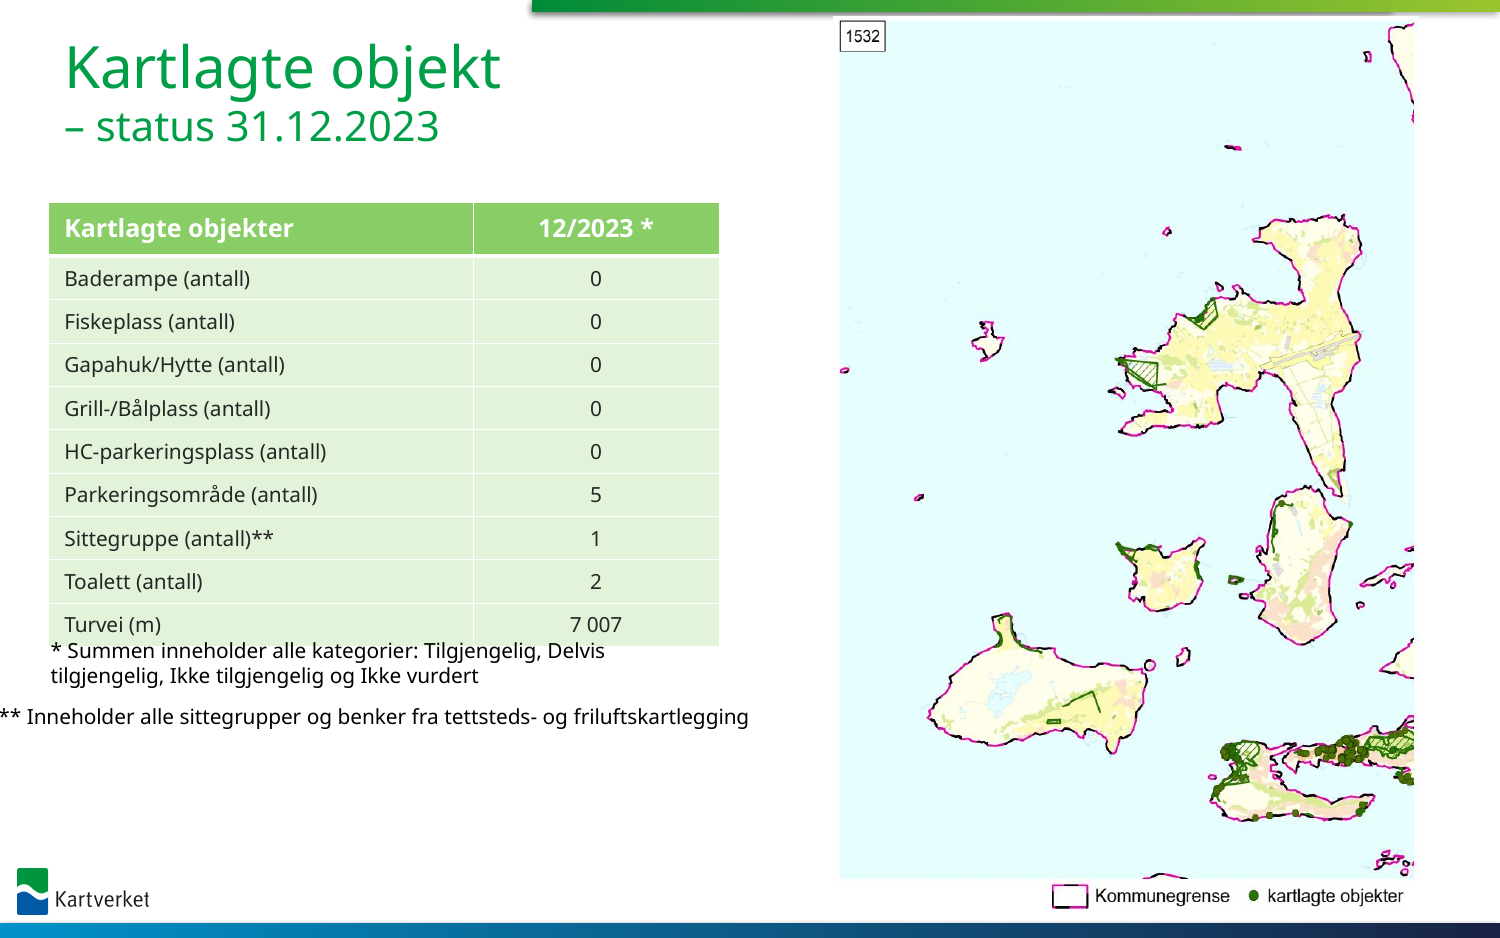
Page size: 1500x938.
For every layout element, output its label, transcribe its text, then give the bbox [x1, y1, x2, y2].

text_box * Summen inneholder alle kategorier: Tilgjengelig, Delvis tilgjengelig, Ikke tilgjengelig og Ikke vurdert [35, 630, 721, 696]
picture [833, 16, 1419, 913]
table_cell Grill-/Bålplass (antall) [49, 387, 473, 429]
table_header Kartlagte objekter [49, 203, 473, 254]
table_cell Sittegruppe (antall)** [49, 517, 473, 559]
table_cell 0 [474, 387, 719, 429]
table_cell 0 [474, 430, 719, 473]
table_cell 0 [474, 300, 719, 343]
table_cell HC-parkeringsplass (antall) [49, 430, 473, 473]
table_cell 0 [474, 344, 719, 386]
table_cell 1 [474, 517, 719, 559]
table_cell 7 007 [474, 604, 719, 630]
table_cell Parkeringsområde (antall) [49, 474, 473, 516]
text_box Kartlagte objekt – status 31.12.2023 [49, 26, 828, 158]
table_cell Fiskeplass (antall) [49, 300, 473, 343]
text_box Kartlagte objekt – status 31.12.2023 [1424, 26, 1431, 158]
table_cell Gapahuk/Hytte (antall) [49, 344, 473, 386]
text_box ** Inneholder alle sittegrupper og benker fra tettsteds- og friluftskartlegging [0, 696, 765, 736]
table_header 12/2023 * [474, 203, 719, 254]
table_cell Baderampe (antall) [49, 258, 473, 299]
table_cell Toalett (antall) [49, 560, 473, 603]
table_cell 5 [474, 474, 719, 516]
table_cell 2 [474, 560, 719, 603]
table_cell 0 [474, 258, 719, 299]
table_cell Turvei (m) [49, 604, 473, 630]
